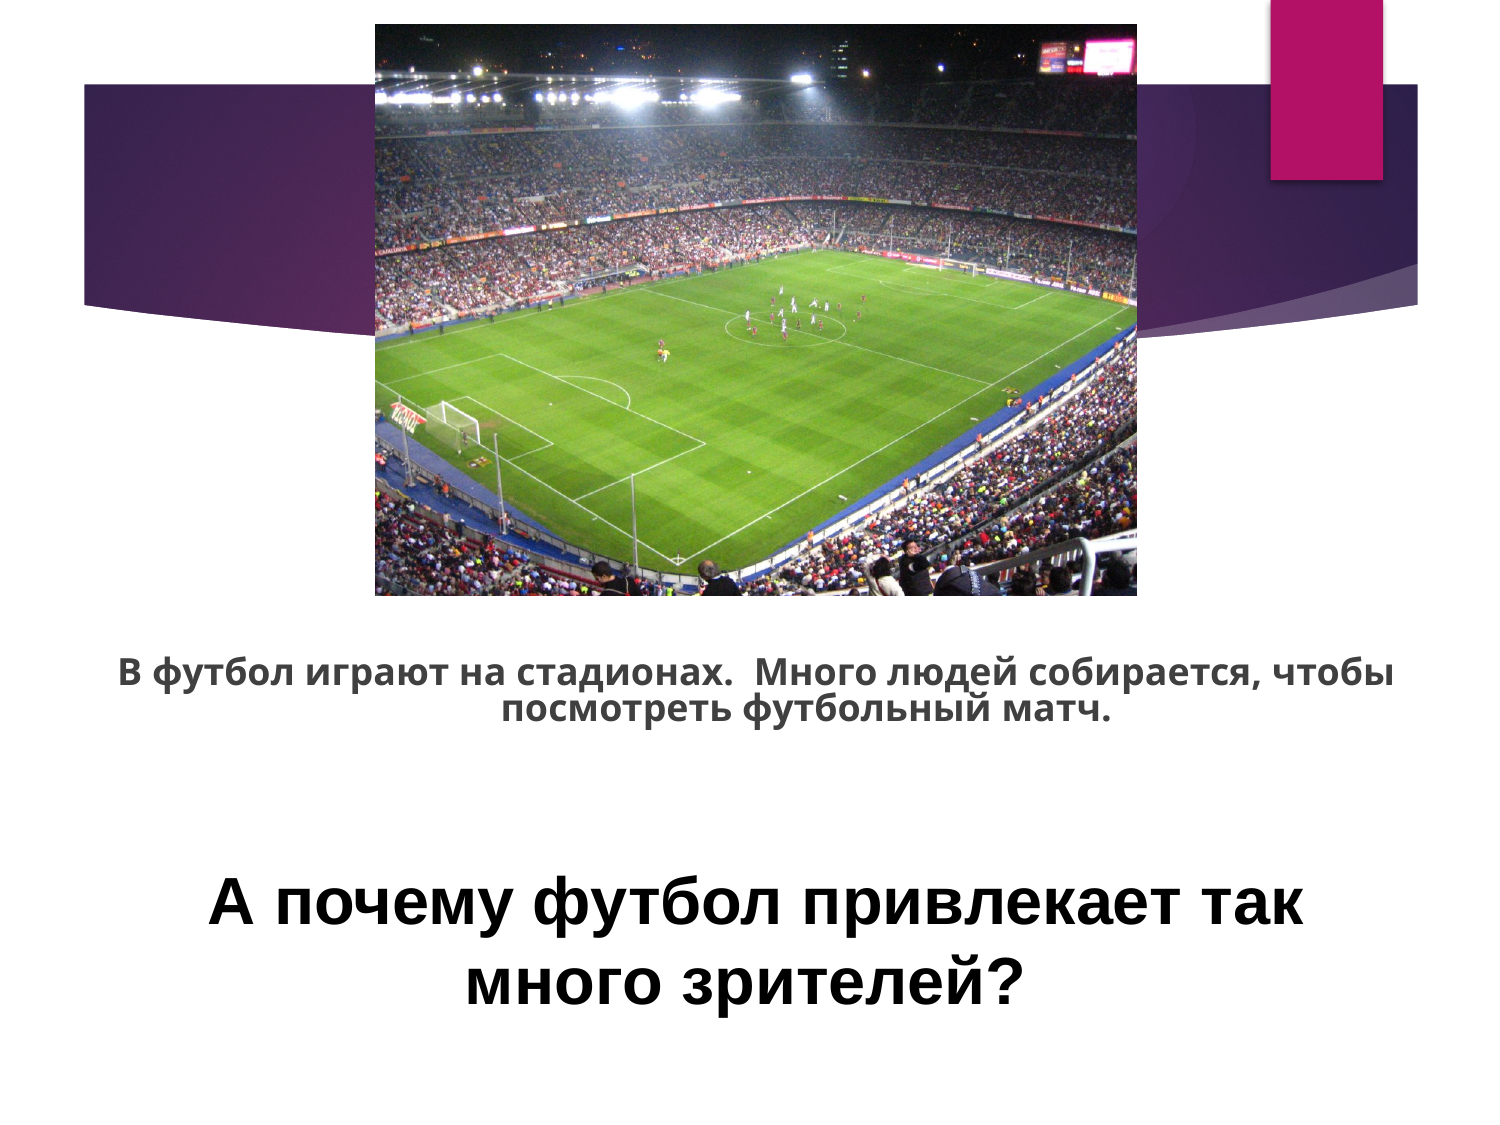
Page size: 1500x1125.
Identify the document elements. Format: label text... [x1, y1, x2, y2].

text_box А почему футбол привлекает так много зрителей? [137, 850, 1375, 1025]
picture [374, 24, 1137, 596]
list В футбол играют на стадионах. Много людей собирается, чтобы посмотреть футбольный матч. [62, 500, 1451, 838]
